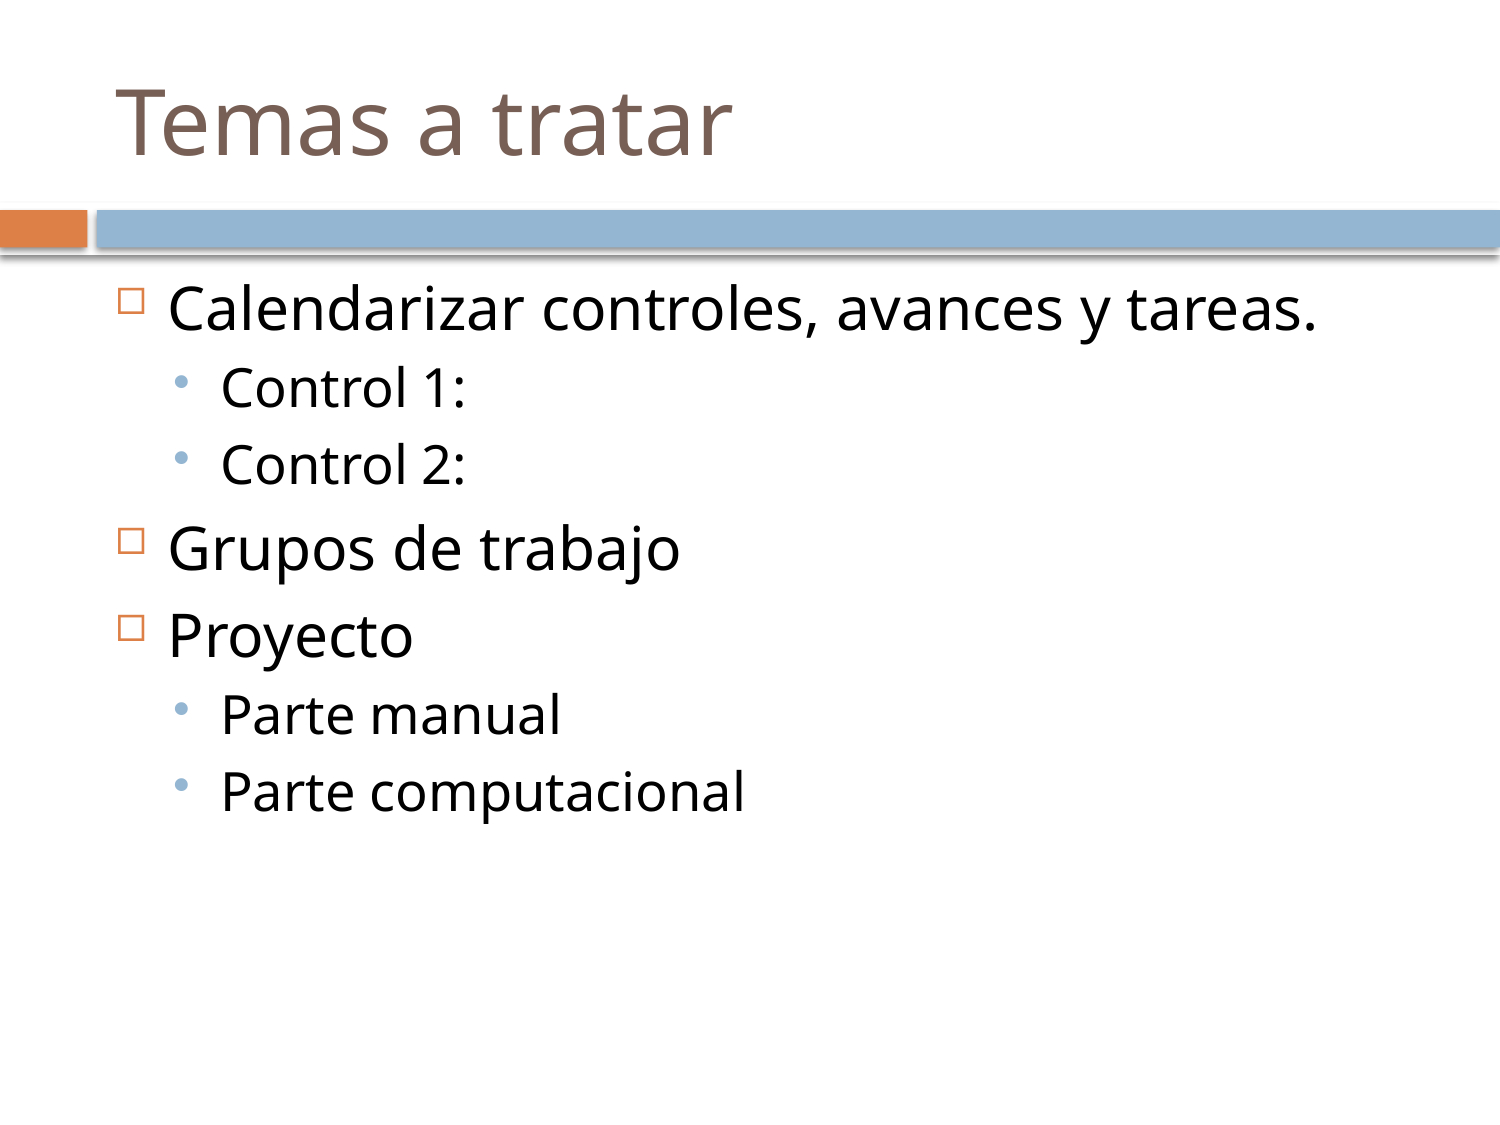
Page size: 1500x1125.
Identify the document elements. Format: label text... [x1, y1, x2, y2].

list Calendarizar controles, avances y tareas. Control 1: Control 2: Grupos de trabajo Proyecto Parte manual Parte computacional [100, 262, 1438, 1000]
title Temas a tratar [100, 37, 1438, 200]
